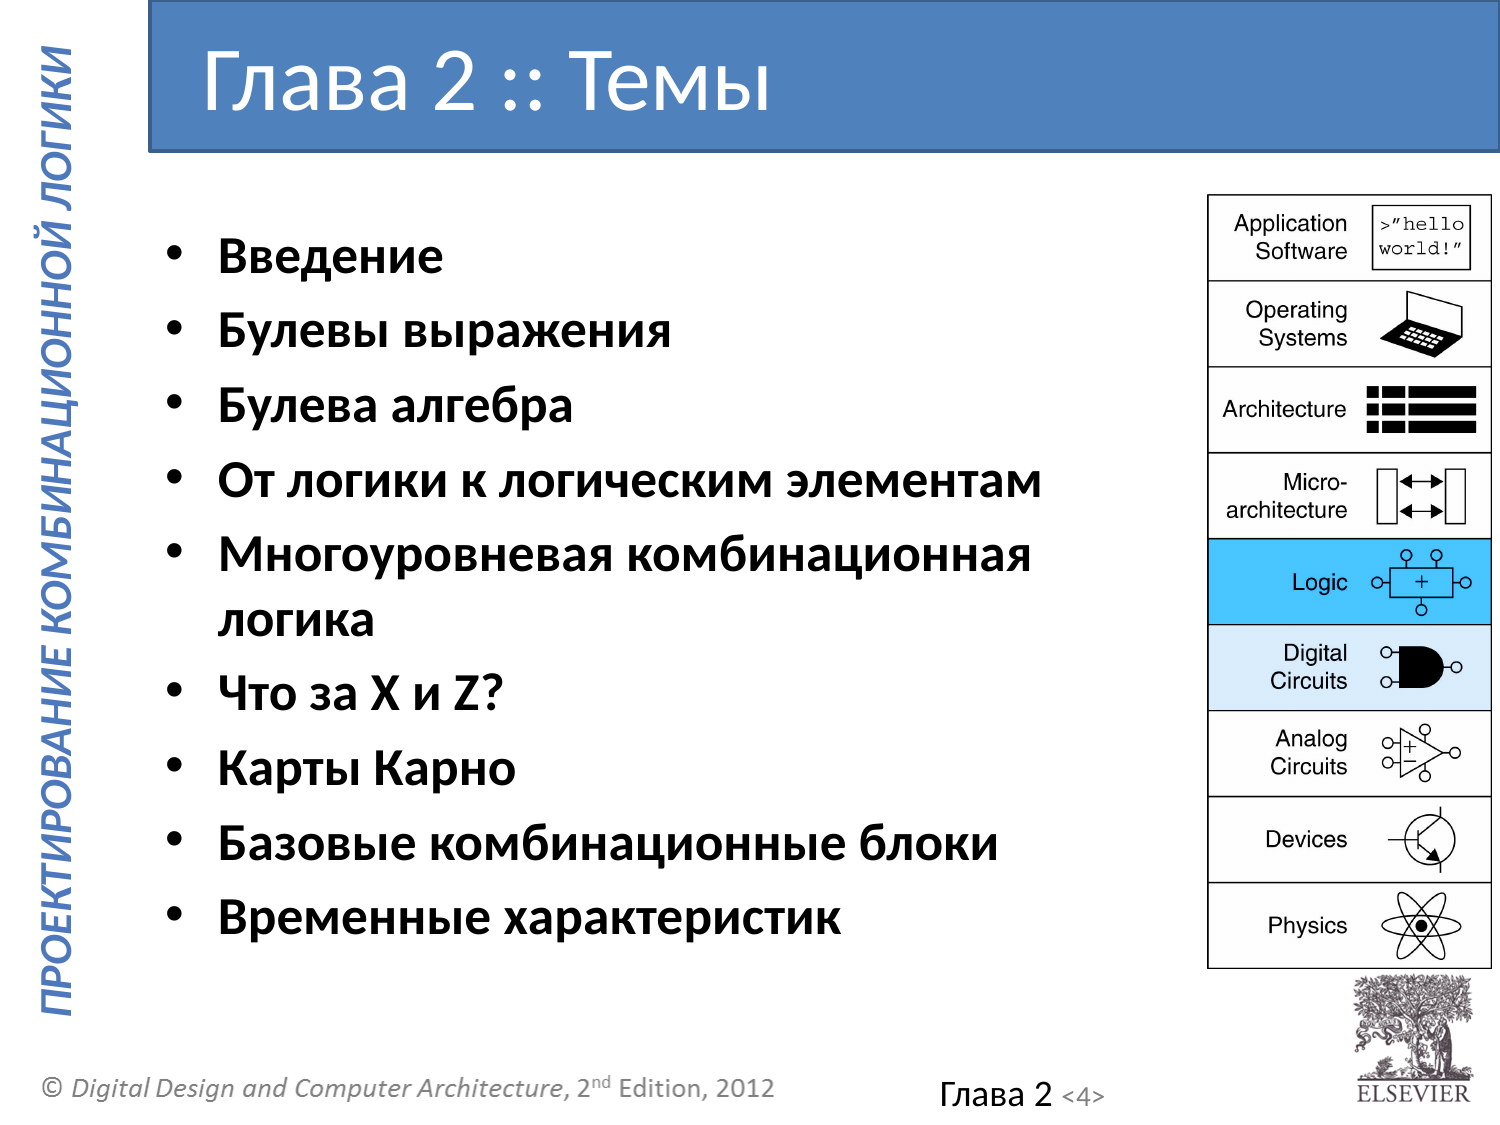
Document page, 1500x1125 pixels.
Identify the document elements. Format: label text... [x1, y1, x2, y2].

text_box Глава 2 :: Темы [187, 11, 1488, 136]
picture [0, 0, 1500, 1125]
list Введение Булевы выражения Булева алгебра От логики к логическим элементам Многоуровневая комбинационная логика Что за X и Z? Карты Карно Базовые комбинационные блоки Временные характеристик [150, 212, 1163, 955]
